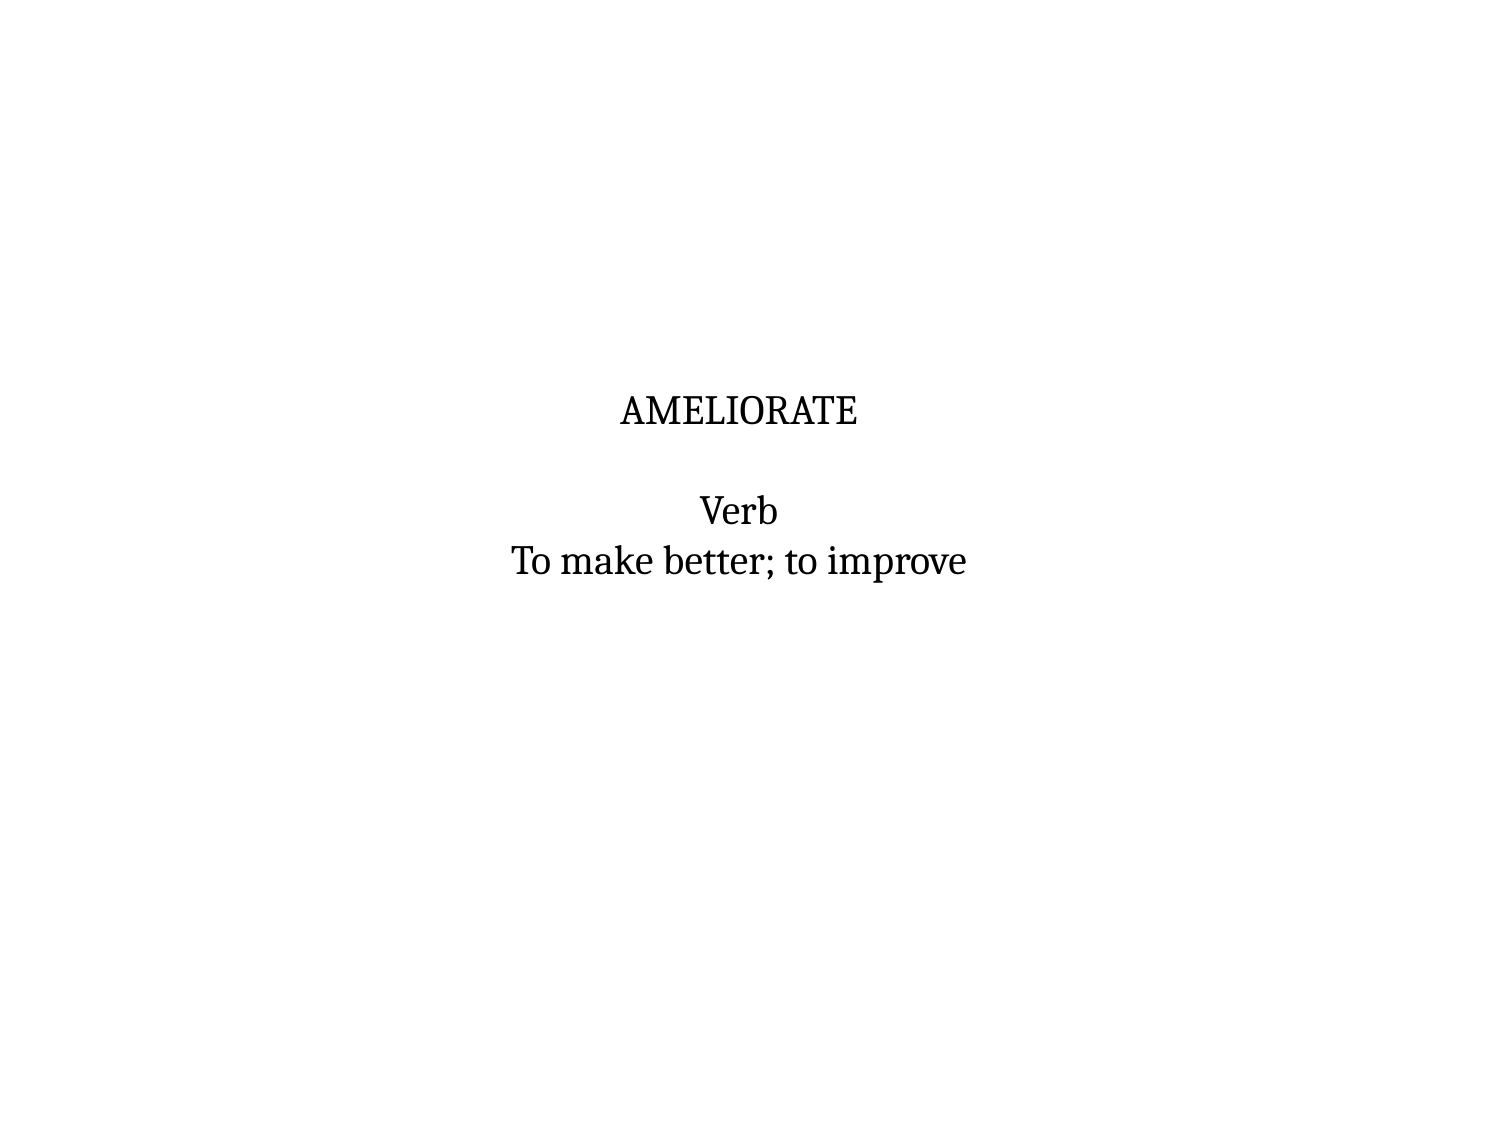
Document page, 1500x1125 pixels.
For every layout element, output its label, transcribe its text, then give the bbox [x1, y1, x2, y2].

text_box AMELIORATE Verb To make better; to improve [363, 374, 1114, 640]
